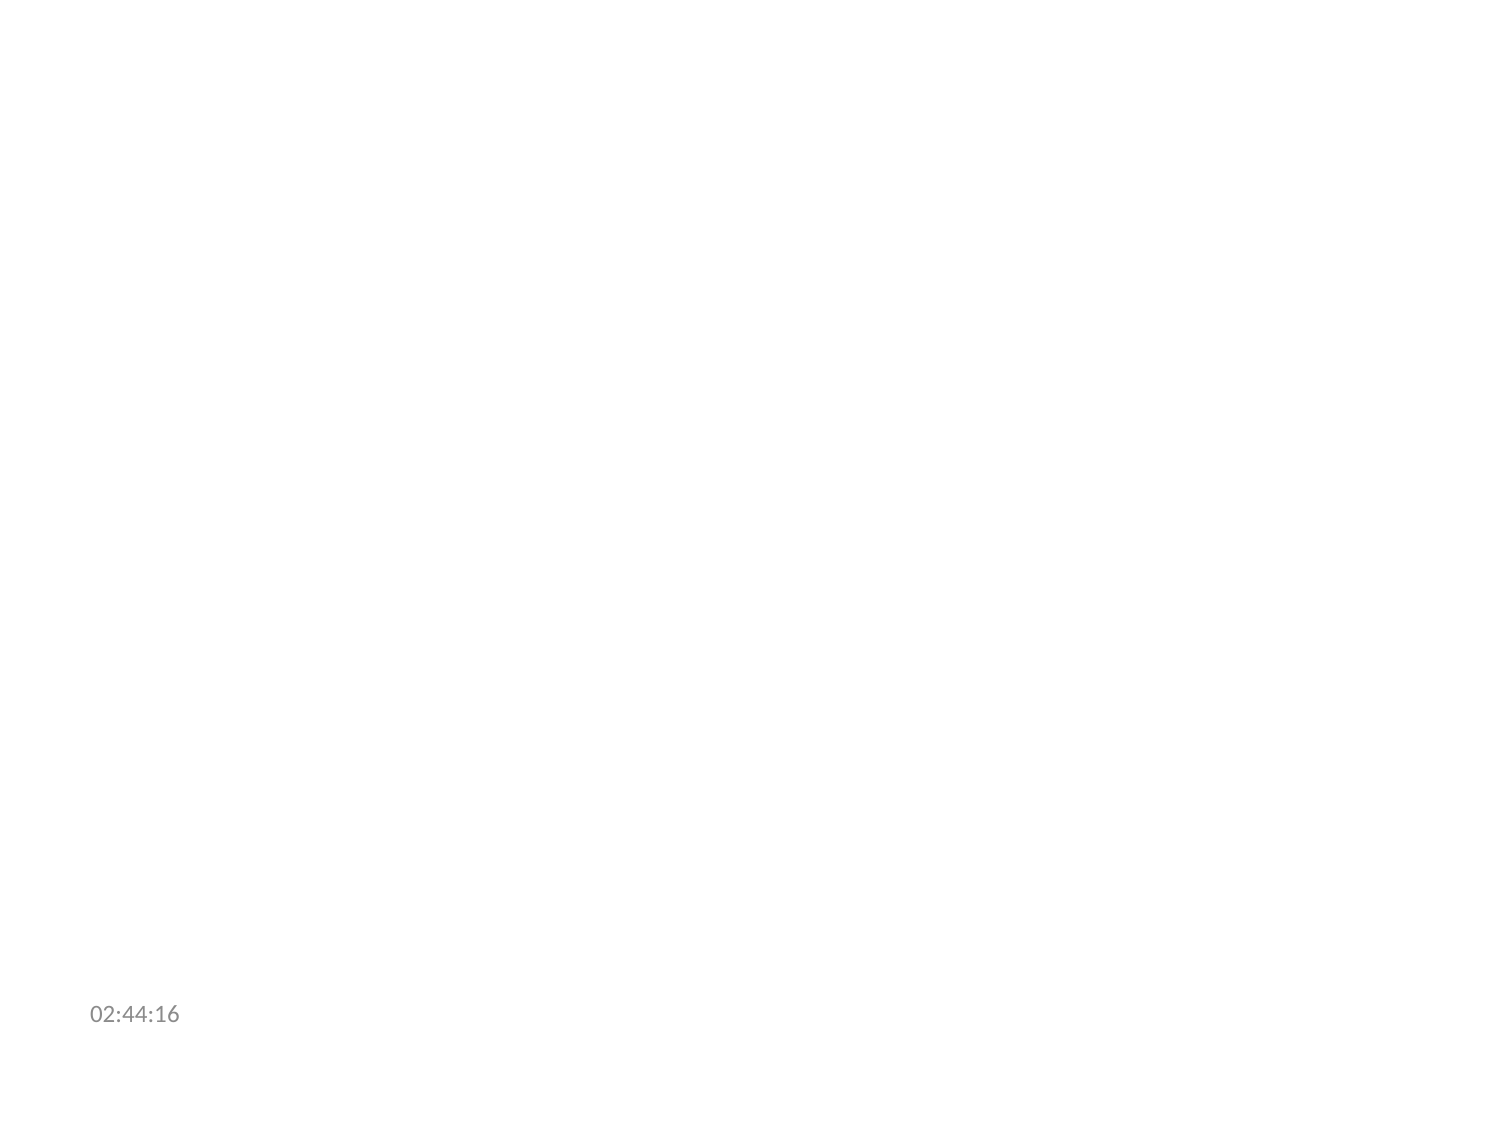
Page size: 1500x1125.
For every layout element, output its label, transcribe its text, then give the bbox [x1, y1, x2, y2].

text_box 15:35:09 [75, 982, 425, 1043]
